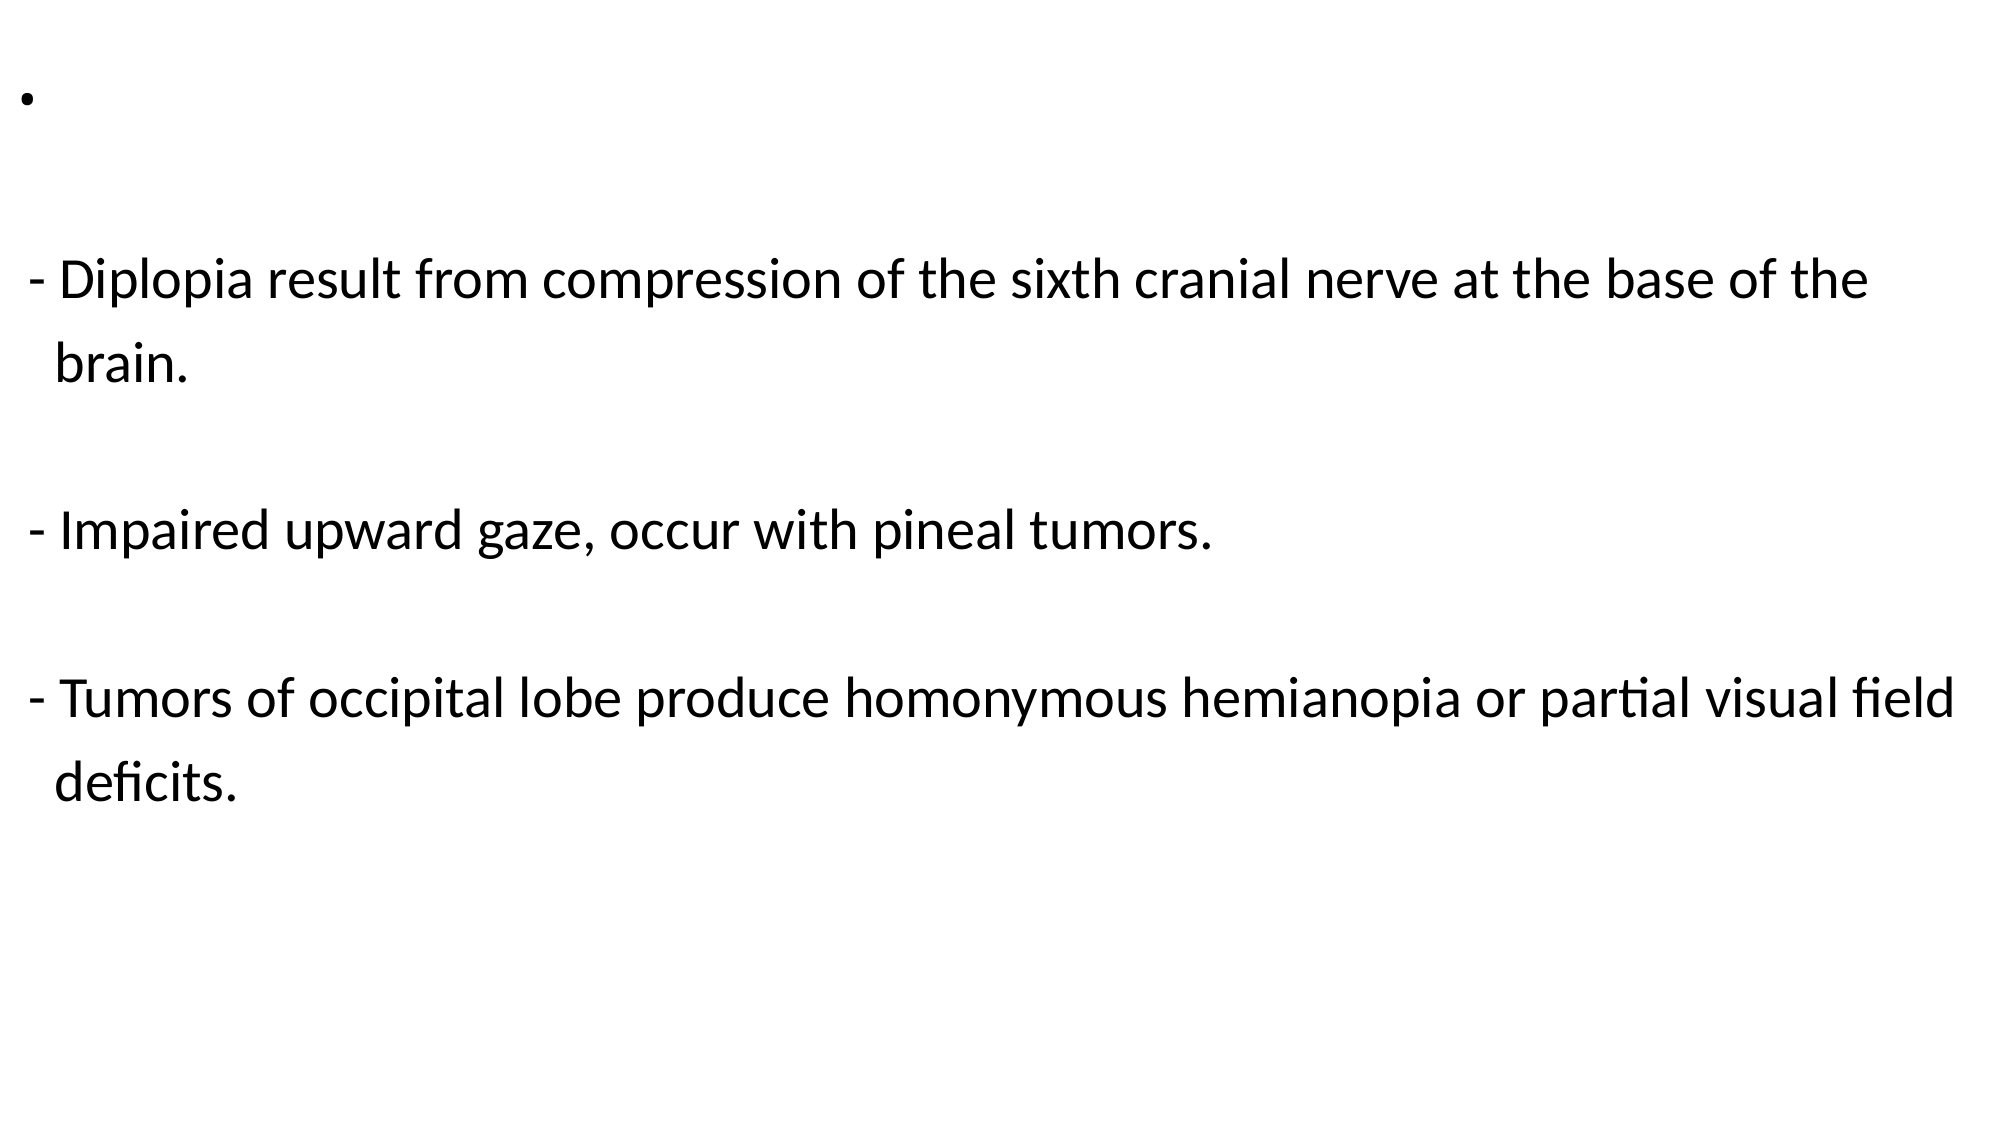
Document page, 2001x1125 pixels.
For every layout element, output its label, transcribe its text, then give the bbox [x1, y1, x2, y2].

title . [0, 0, 1863, 149]
list - Diplopia result from compression of the sixth cranial nerve at the base of the brain. - Impaired upward gaze, occur with pineal tumors. - Tumors of occipital lobe produce homonymous hemianopia or partial visual field deficits. [0, 149, 2000, 1125]
